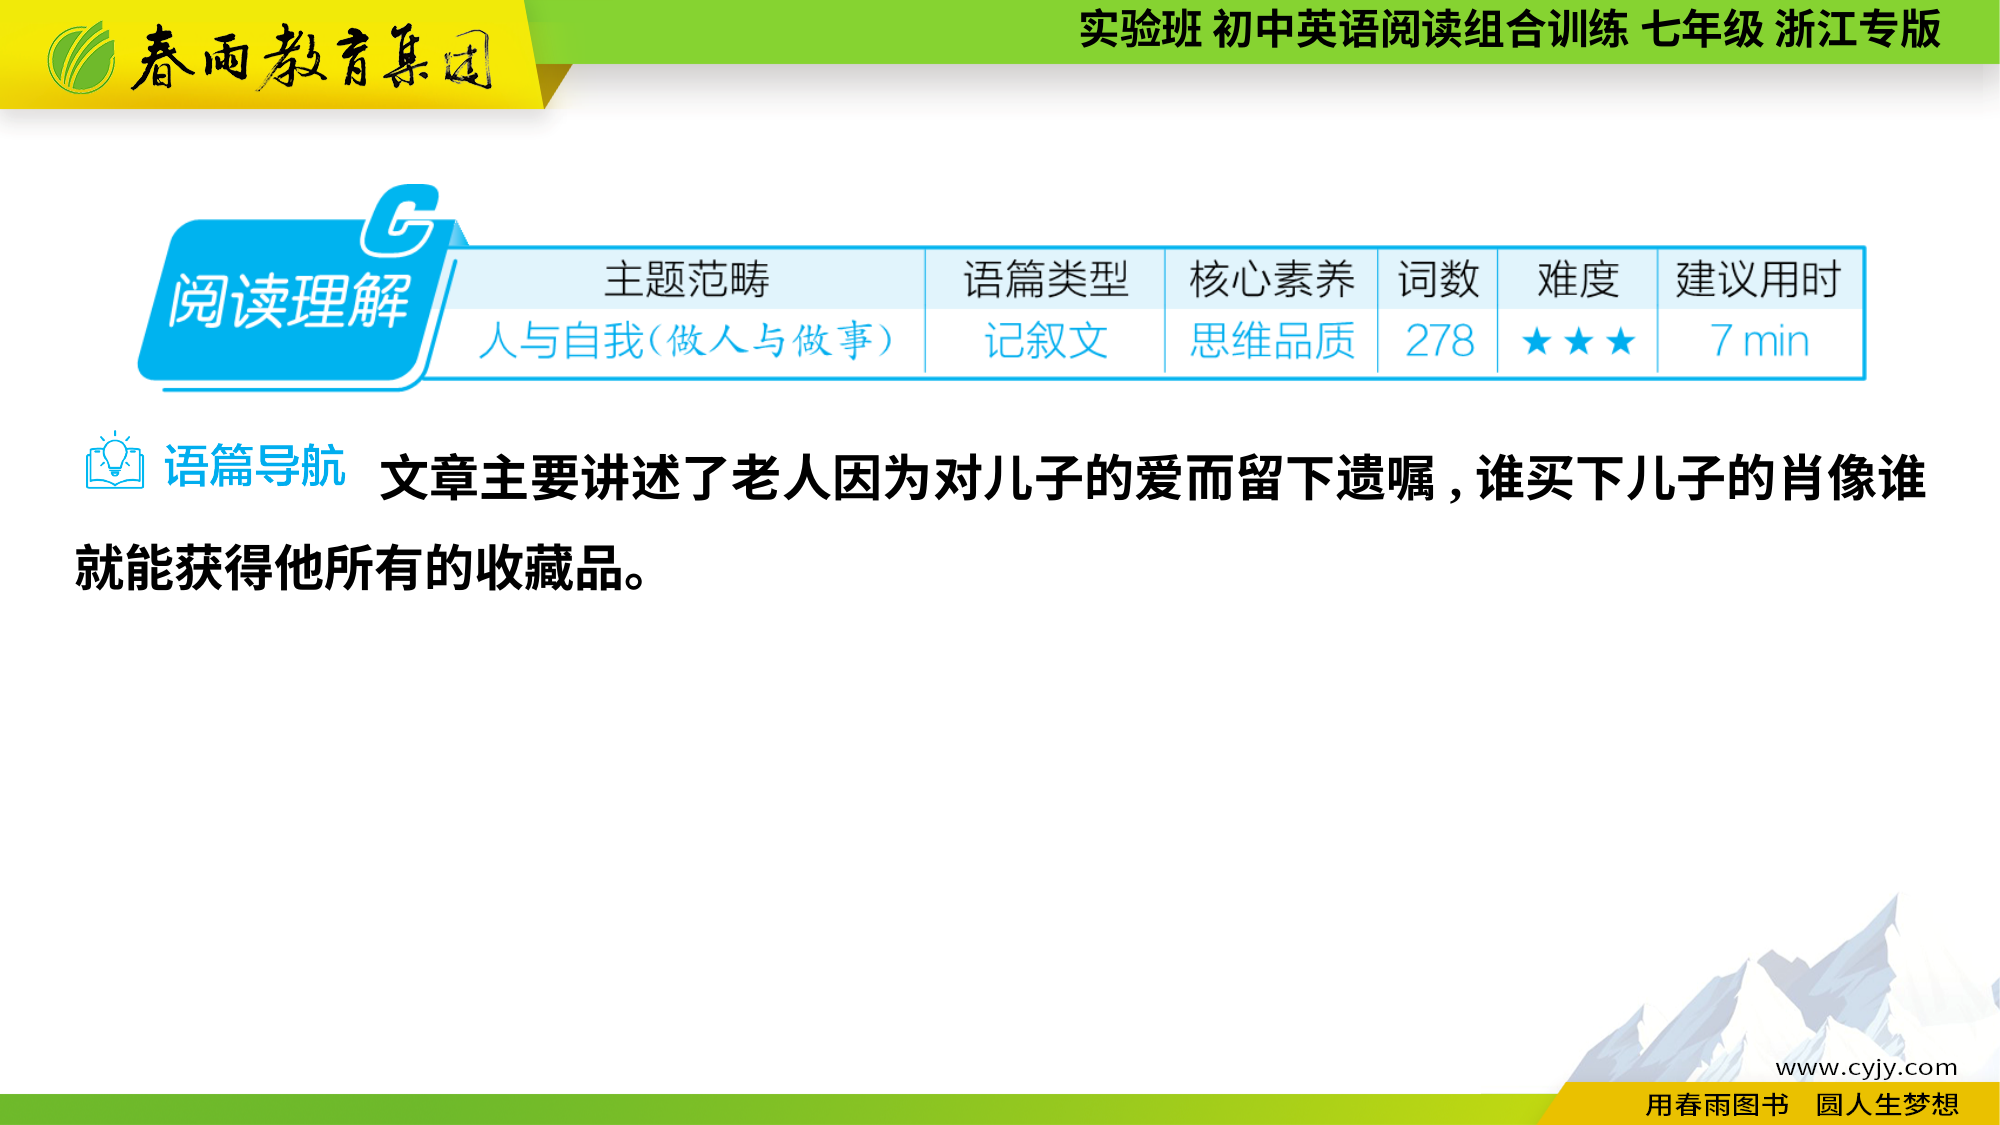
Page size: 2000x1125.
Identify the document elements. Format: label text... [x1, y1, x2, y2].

picture [0, 0, 2000, 1125]
list 文章主要讲述了老人因为对儿子的爱而留下遗嘱,谁买下儿子的肖像谁就能获得他所有的收藏品。 [59, 409, 1944, 595]
